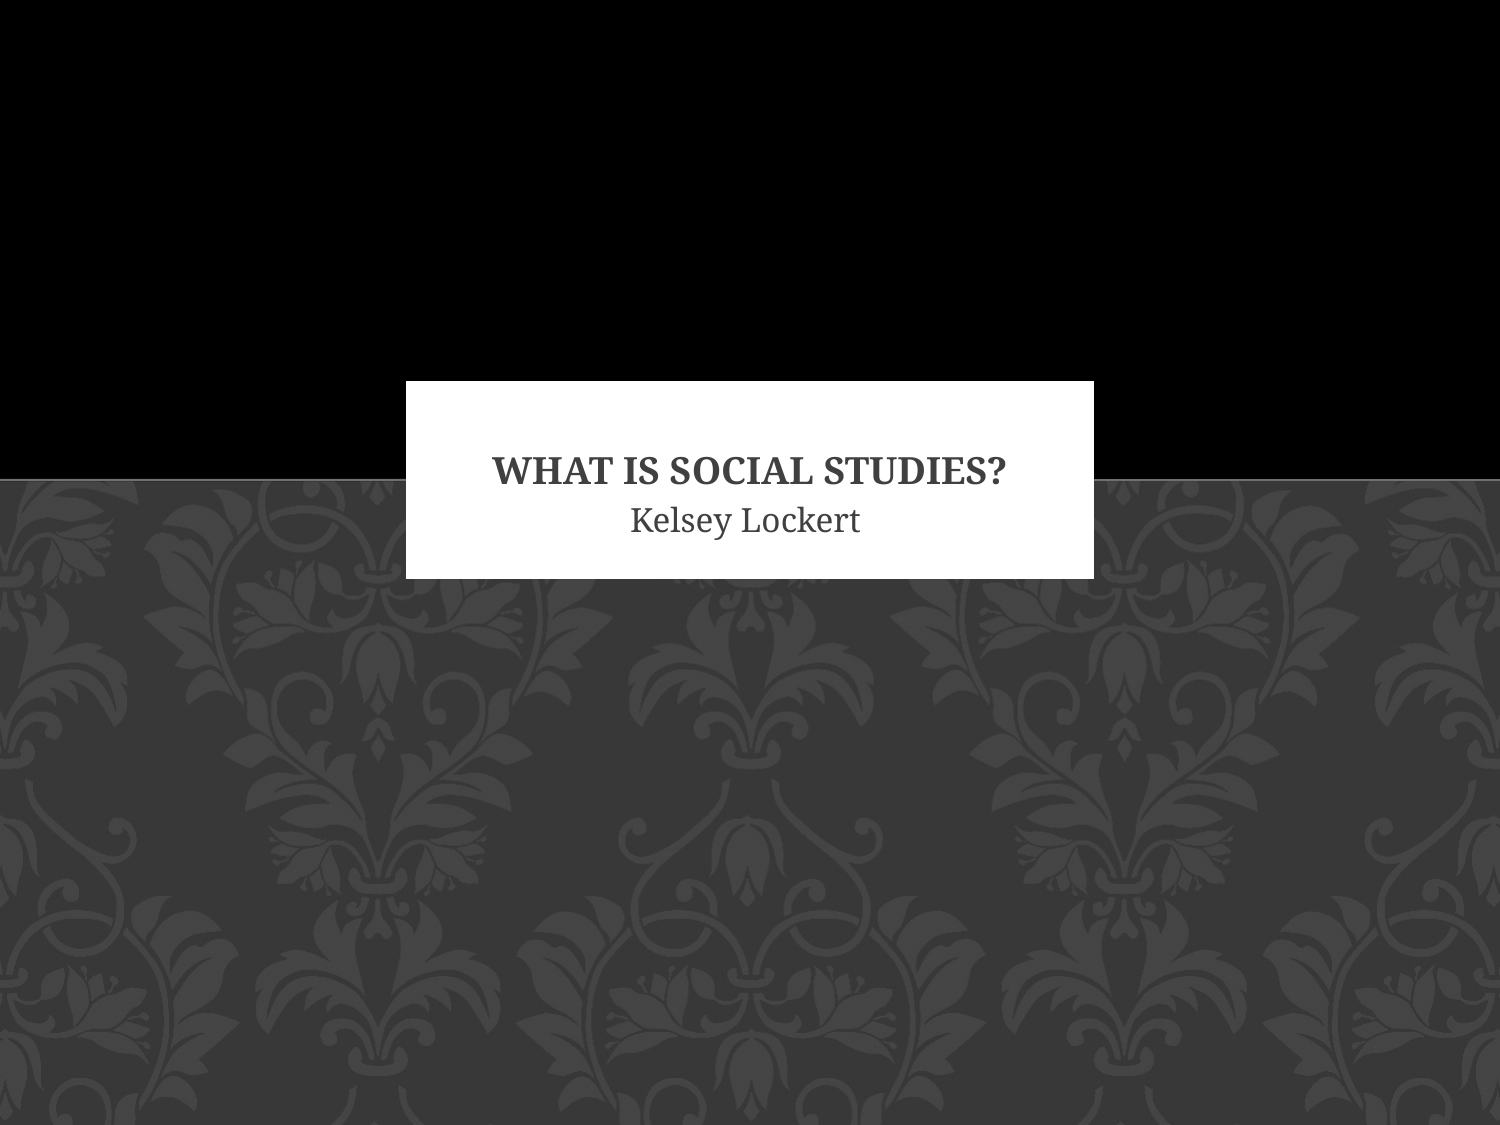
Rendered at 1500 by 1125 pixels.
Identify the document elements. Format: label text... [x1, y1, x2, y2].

title What is Social Studies? [415, 387, 1085, 498]
subtitle Kelsey Lockert [420, 499, 1080, 570]
